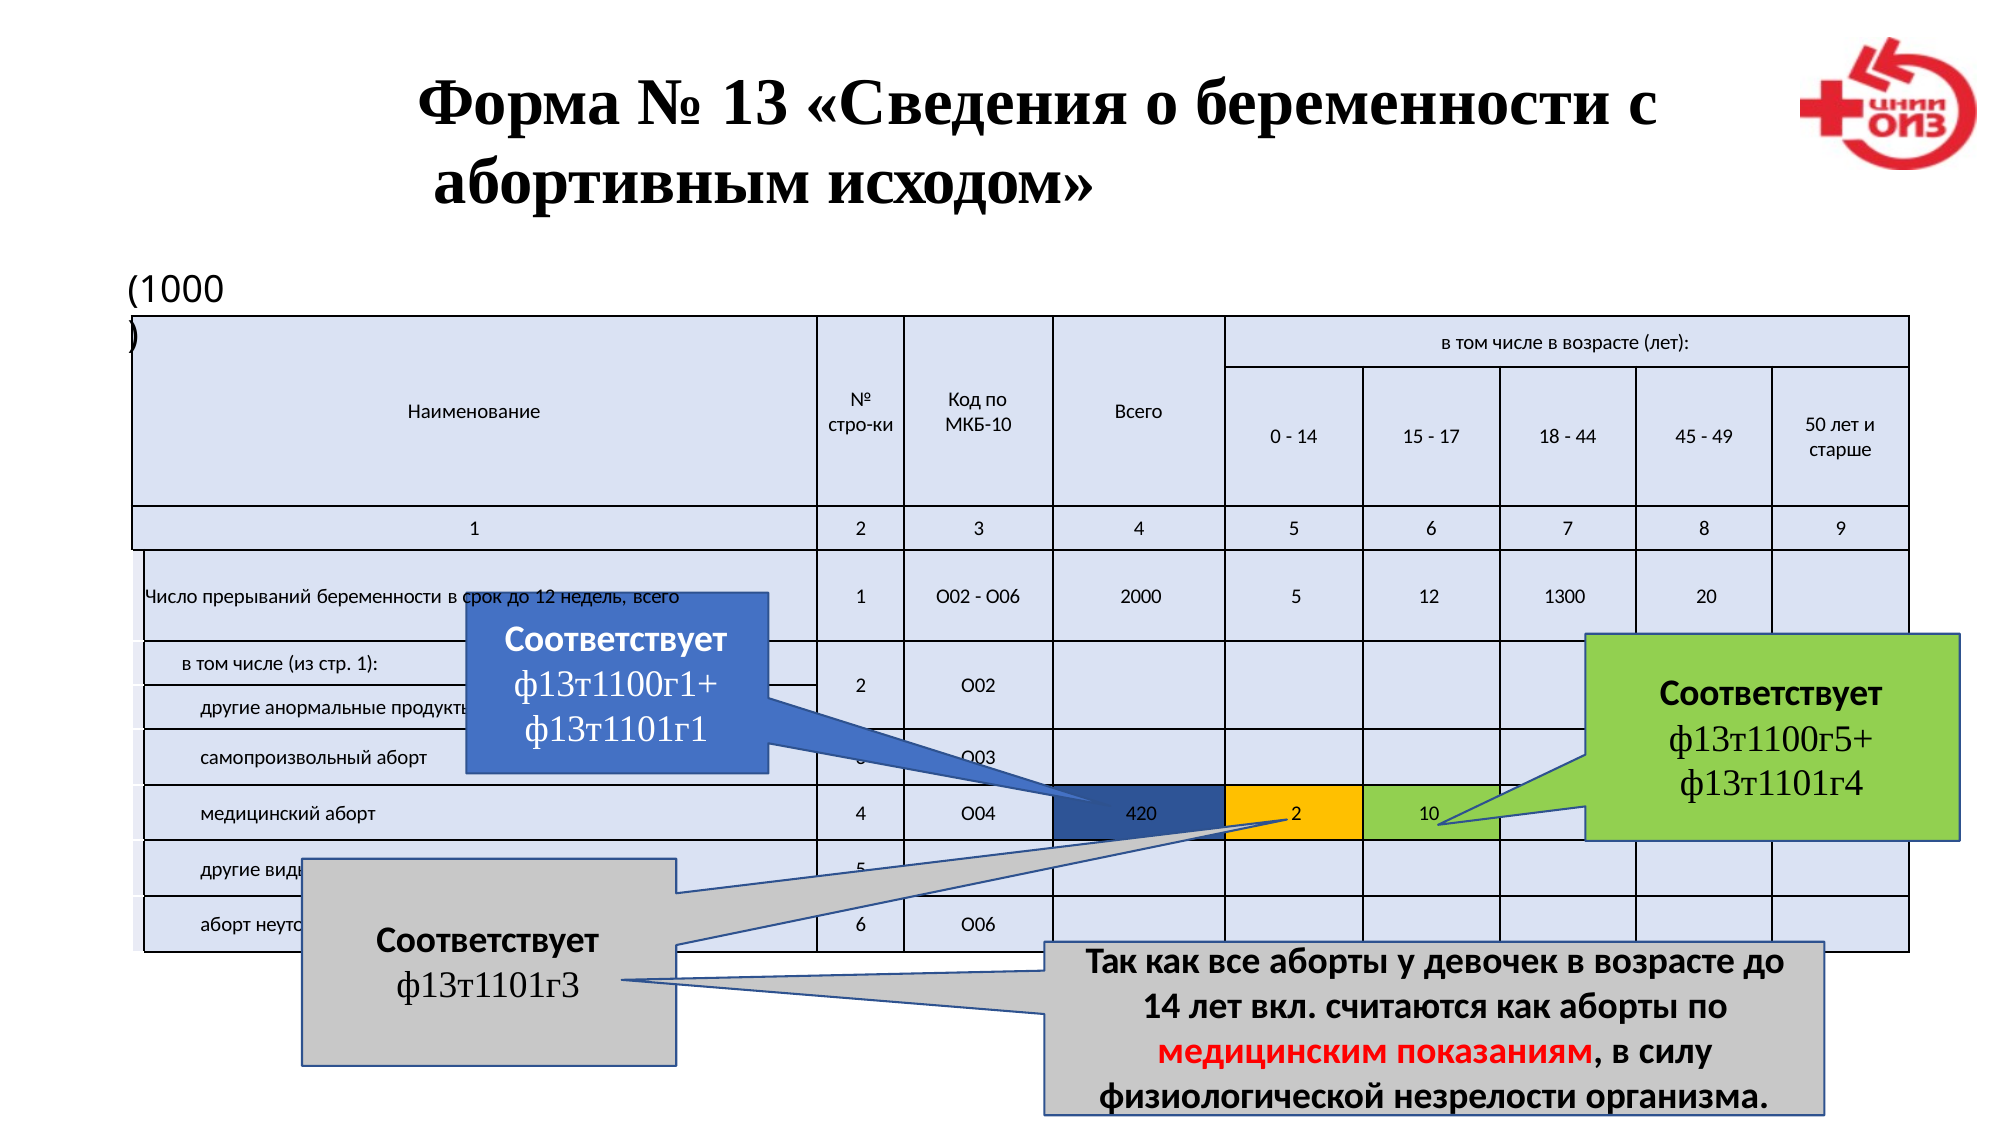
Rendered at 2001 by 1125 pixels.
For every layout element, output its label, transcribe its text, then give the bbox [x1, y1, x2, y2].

picture [1800, 37, 1977, 170]
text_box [465, 591, 1112, 808]
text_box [300, 818, 1289, 1068]
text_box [129, 313, 1912, 955]
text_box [620, 940, 1826, 1117]
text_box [1436, 632, 1962, 843]
text_box (1000) [125, 262, 228, 319]
title Форма № 13 «Сведения о беременности с абортивным исходом» [415, 55, 1660, 246]
